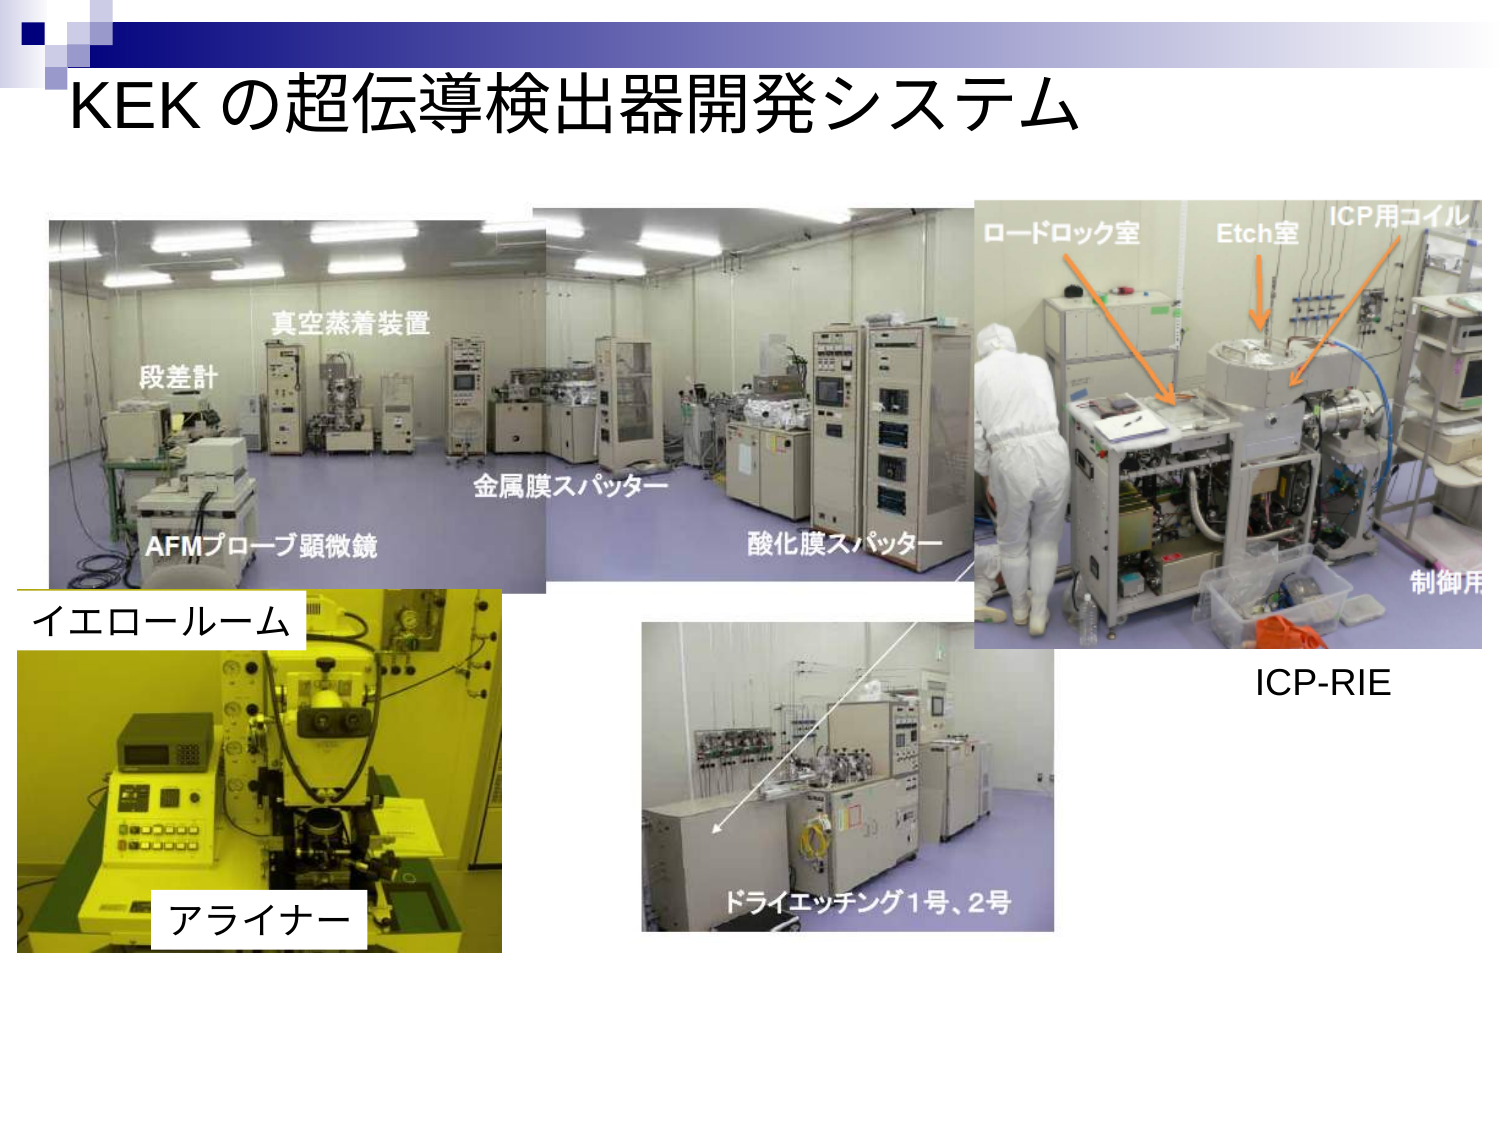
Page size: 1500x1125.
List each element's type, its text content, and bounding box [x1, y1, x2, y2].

text_box ICP-RIE [1239, 657, 1408, 711]
picture [5, 191, 1482, 953]
title KEKの超伝導検出器開発システム [53, 54, 1424, 150]
